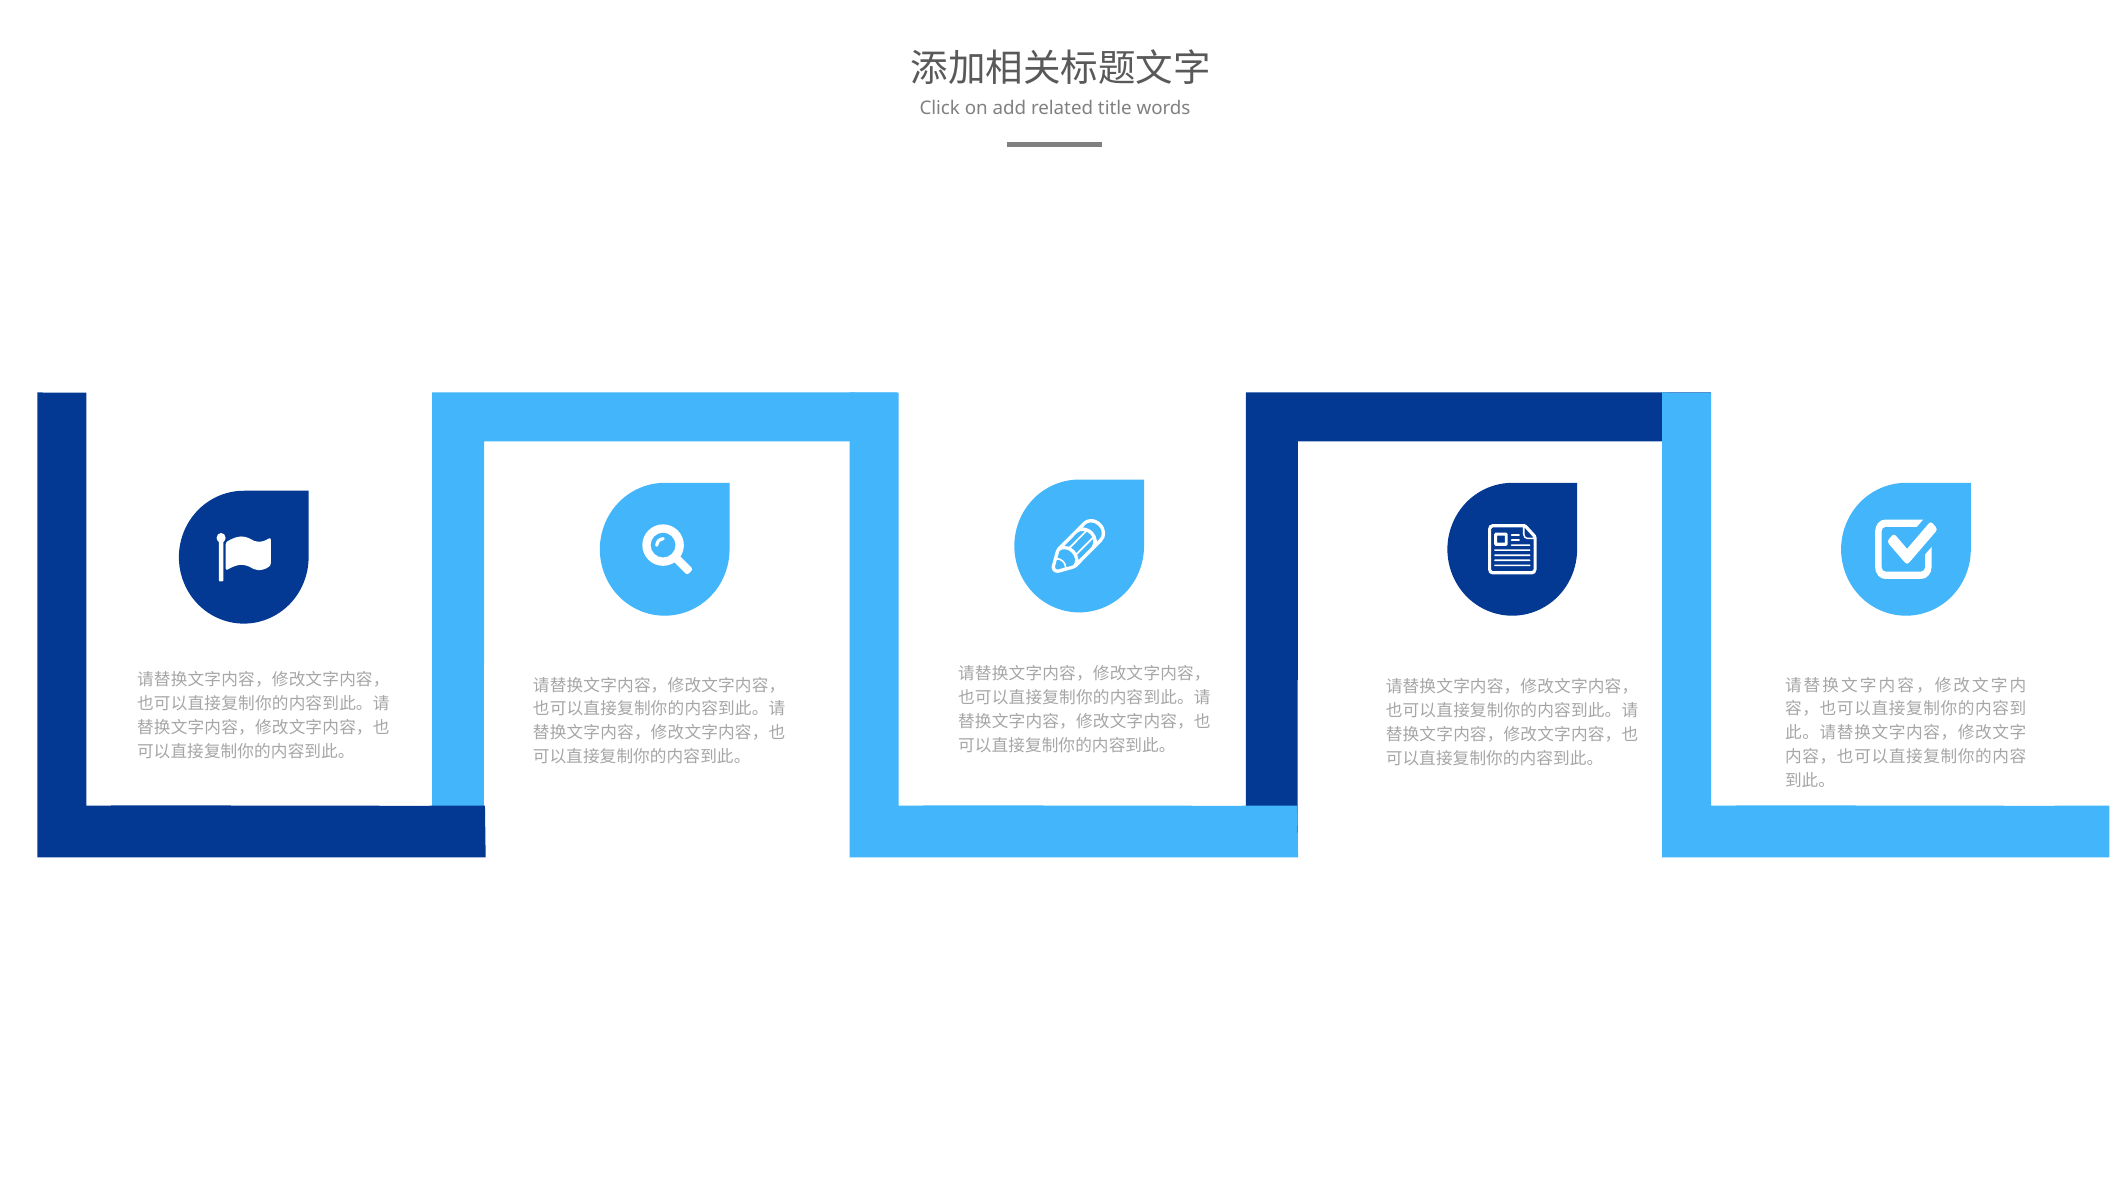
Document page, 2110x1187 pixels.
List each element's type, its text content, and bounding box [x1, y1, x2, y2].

text_box 添加相关标题文字 [877, 37, 1245, 95]
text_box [1487, 524, 1537, 575]
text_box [37, 392, 2110, 858]
text_box Click on add related title words [877, 89, 1232, 124]
